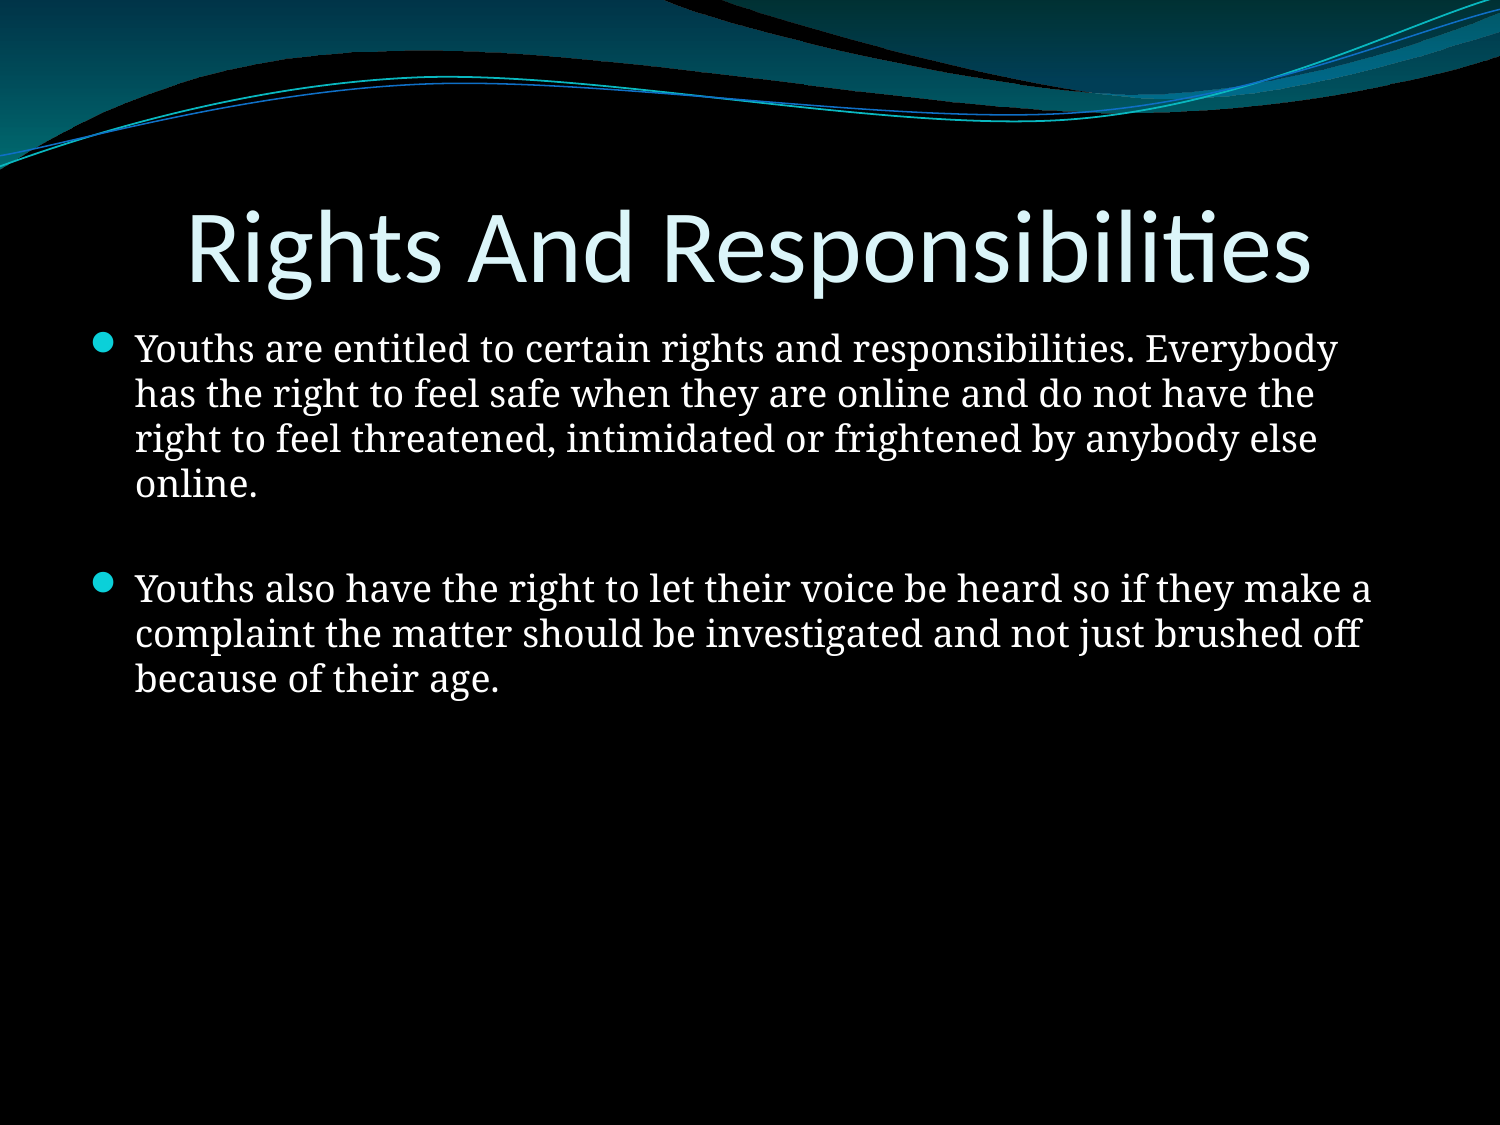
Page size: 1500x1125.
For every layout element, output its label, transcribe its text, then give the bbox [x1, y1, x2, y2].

list Youths are entitled to certain rights and responsibilities. Everybody has the right to feel safe when they are online and do not have the right to feel threatened, intimidated or frightened by anybody else online. Youths also have the right to let their voice be heard so if they make a complaint the matter should be investigated and not just brushed off because of their age. [75, 317, 1425, 1038]
title Rights And Responsibilities [75, 115, 1425, 303]
